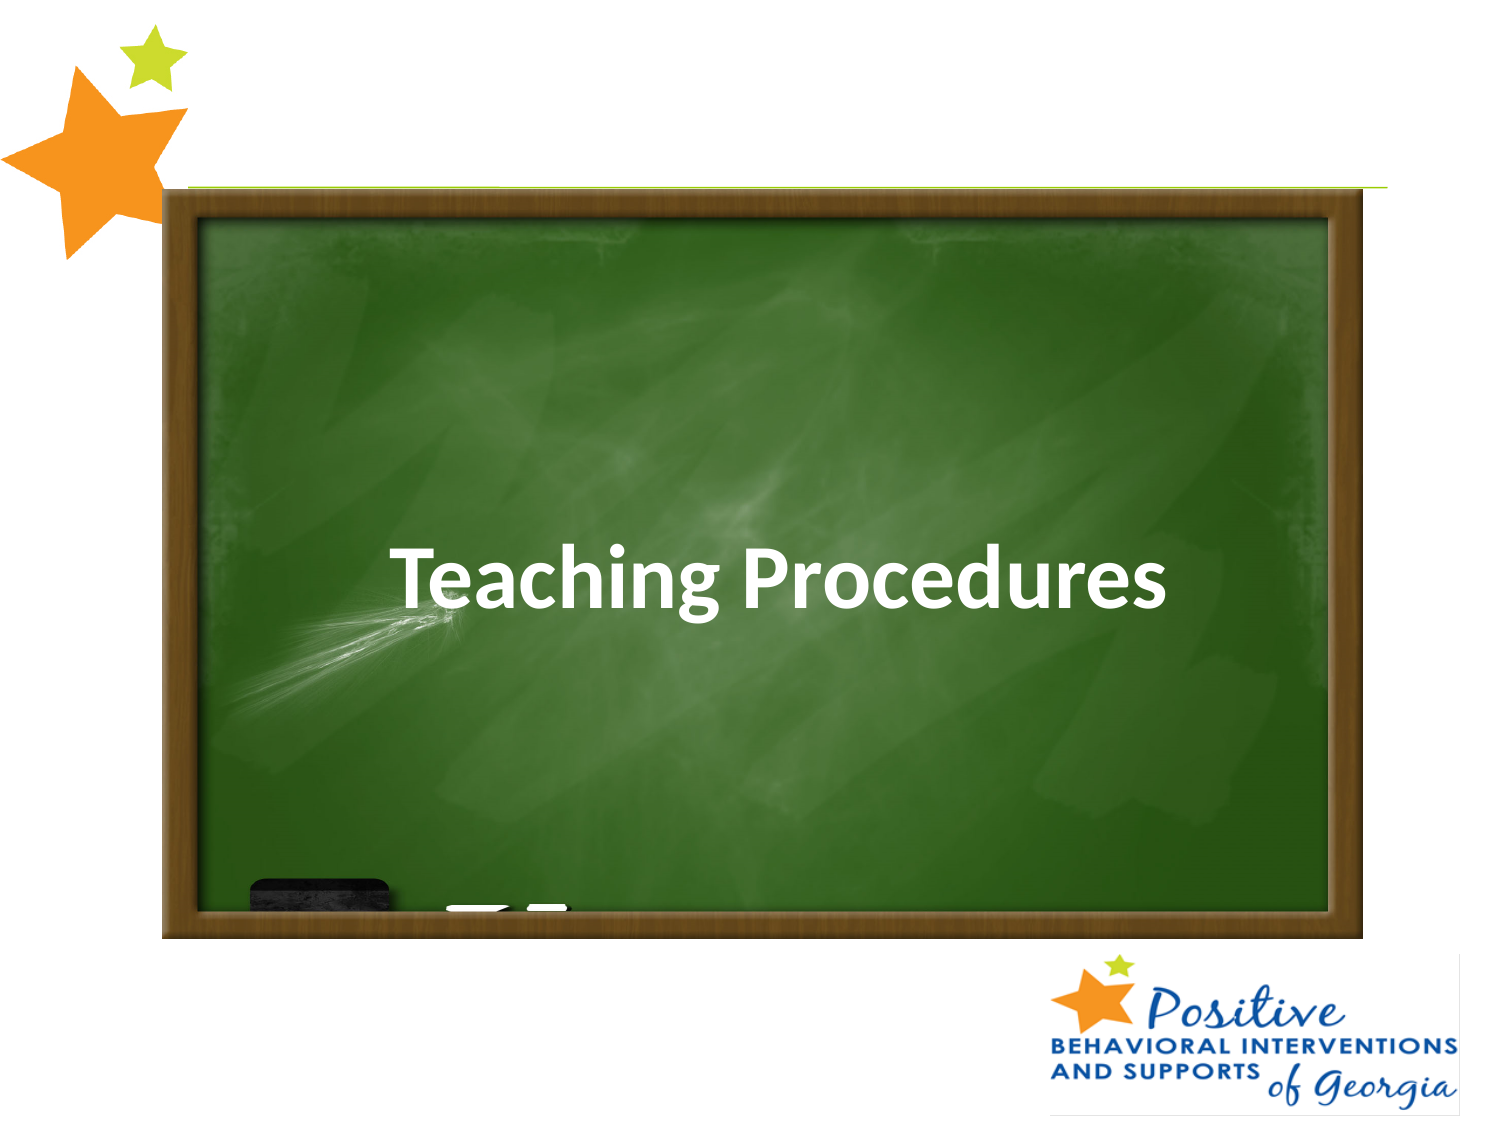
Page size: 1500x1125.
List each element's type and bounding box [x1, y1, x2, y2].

picture [1050, 954, 1461, 1117]
picture [0, 24, 1363, 940]
